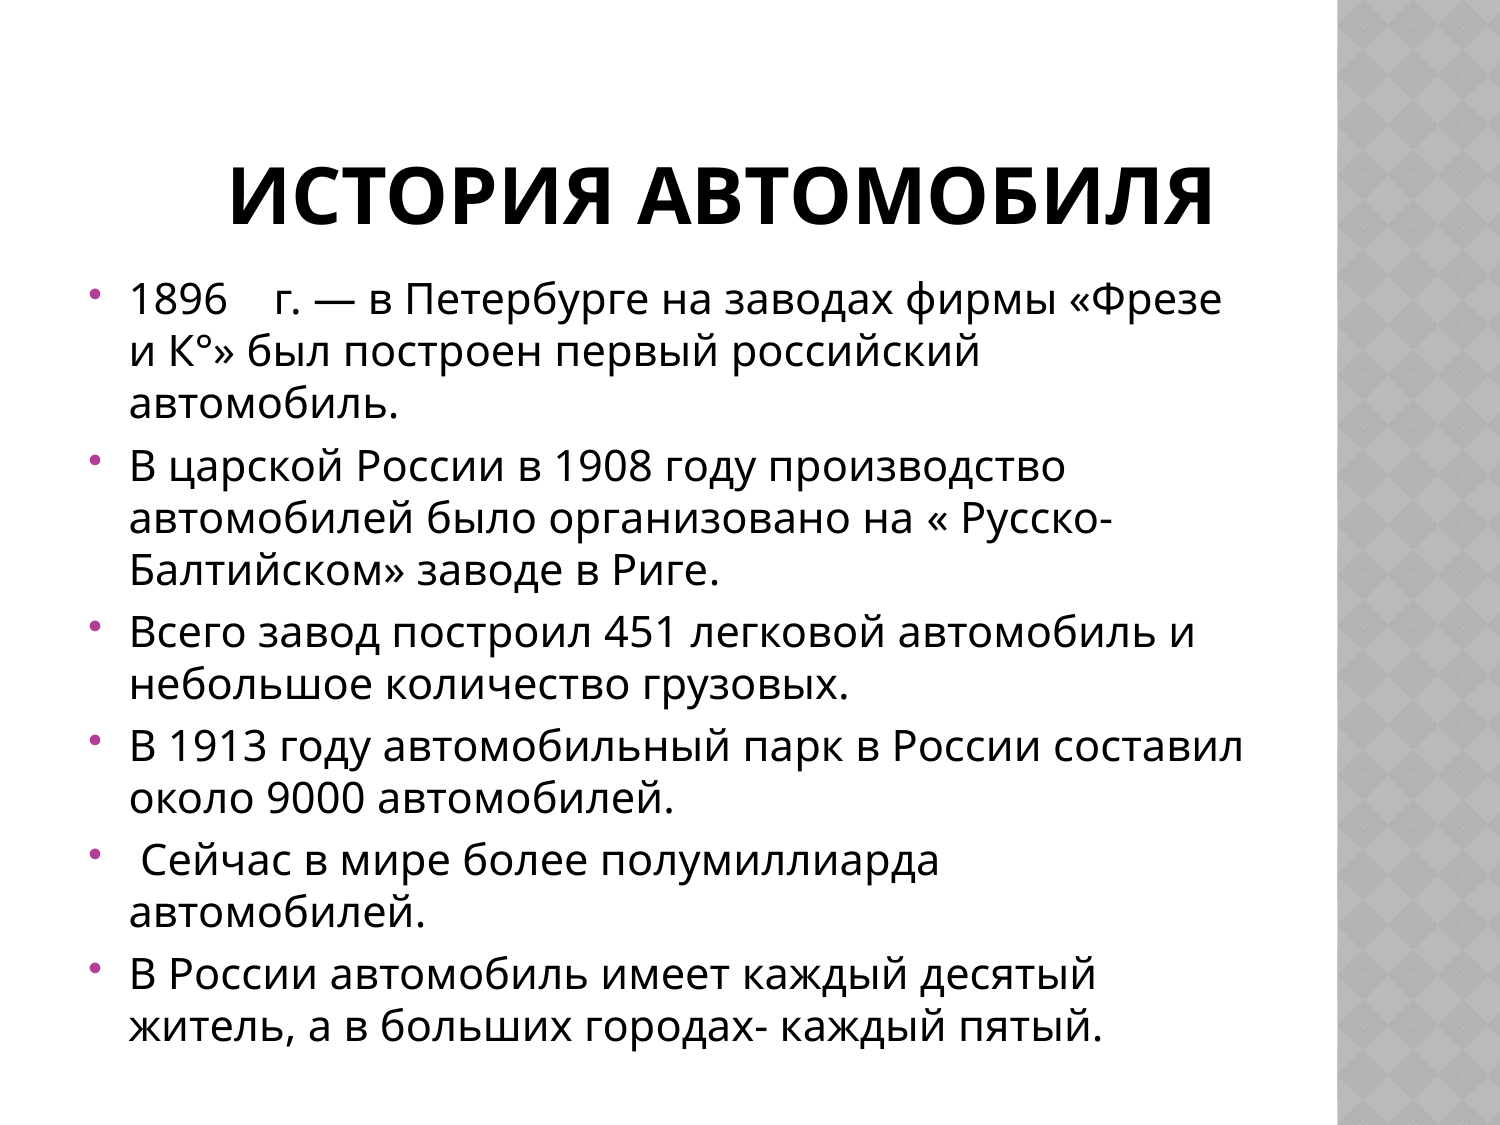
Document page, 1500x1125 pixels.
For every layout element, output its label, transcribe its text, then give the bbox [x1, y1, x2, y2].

title История автомобиля [75, 52, 1263, 240]
list 1896 г. — в Петербурге на заводах фирмы «Фрезе и К°» был построен первый российский автомобиль. В царской России в 1908 году производство автомобилей было организовано на « Русско-Балтийском» заводе в Риге. Всего завод построил 451 легковой автомобиль и небольшое количество грузовых. В 1913 году автомобильный парк в России составил около 9000 автомобилей. Сейчас в мире более полумиллиарда автомобилей. В России автомобиль имеет каждый десятый житель, а в больших городах- каждый пятый. [75, 264, 1263, 1059]
